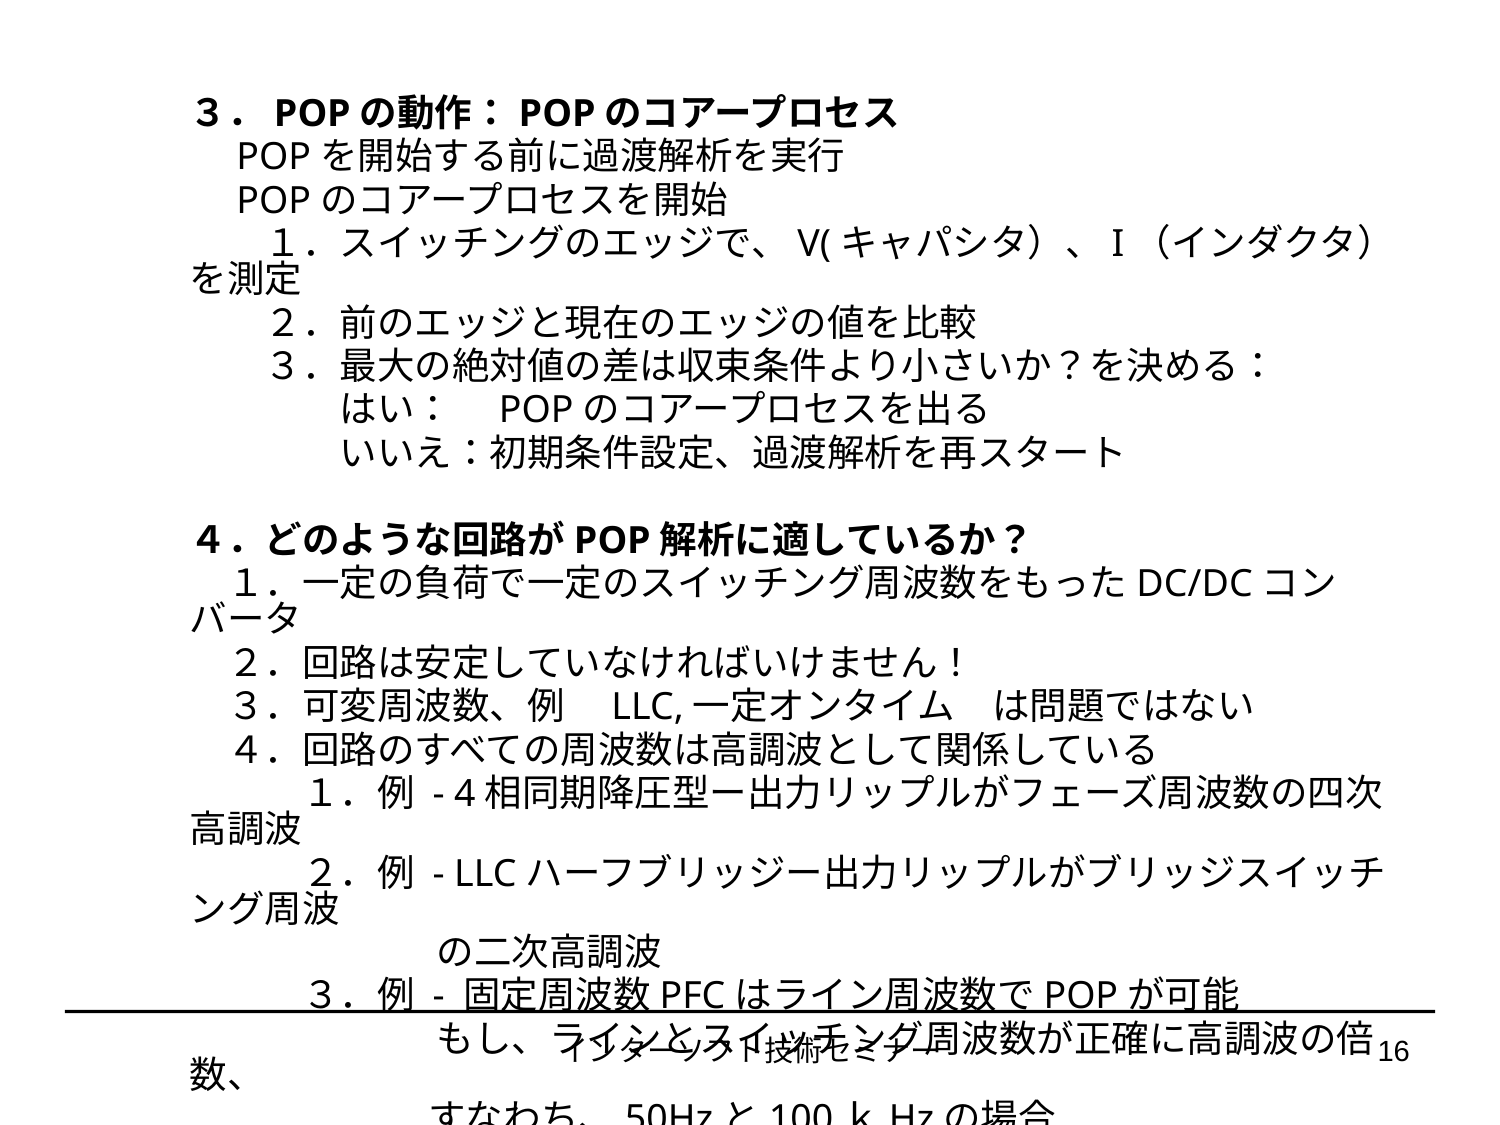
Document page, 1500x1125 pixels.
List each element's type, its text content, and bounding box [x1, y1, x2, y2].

slide_number 16 [1074, 1024, 1425, 1103]
text_box [64, 1009, 1436, 1014]
text_box ３．POPの動作：POPのコアープロセス POPを開始する前に過渡解析を実行 POPのコアープロセスを開始 １．スイッチングのエッジで、V(キャパシタ）、I（インダクタ）を測定 ２．前のエッジと現在のエッジの値を比較 ３．最大の絶対値の差は収束条件より小さいか？を決める： はい： POPのコアープロセスを出る いいえ：初期条件設定、過渡解析を再スタート ４．どのような回路がPOP解析に適しているか？ １．一定の負荷で一定のスイッチング周波数をもったDC/DCコンバータ ２．回路は安定していなければいけません！ ３．可変周波数、例 LLC,一定オンタイム は問題ではない ４．回路のすべての周波数は高調波として関係している １．例 - 4相同期降圧型ー出力リップルがフェーズ周波数の四次高調波 ２．例 - LLCハーフブリッジー出力リップルがブリッジスイッチング周波 の二次高調波 ３．例 - 固定周波数PFCはライン周波数でPOPが可能 もし、ラインとスイッチング周波数が正確に高調波の倍数、 すなわち、50Hzと100ｋHzの場合 [100, 90, 1425, 999]
footer インターソフト技術セミナー [512, 1024, 988, 1103]
